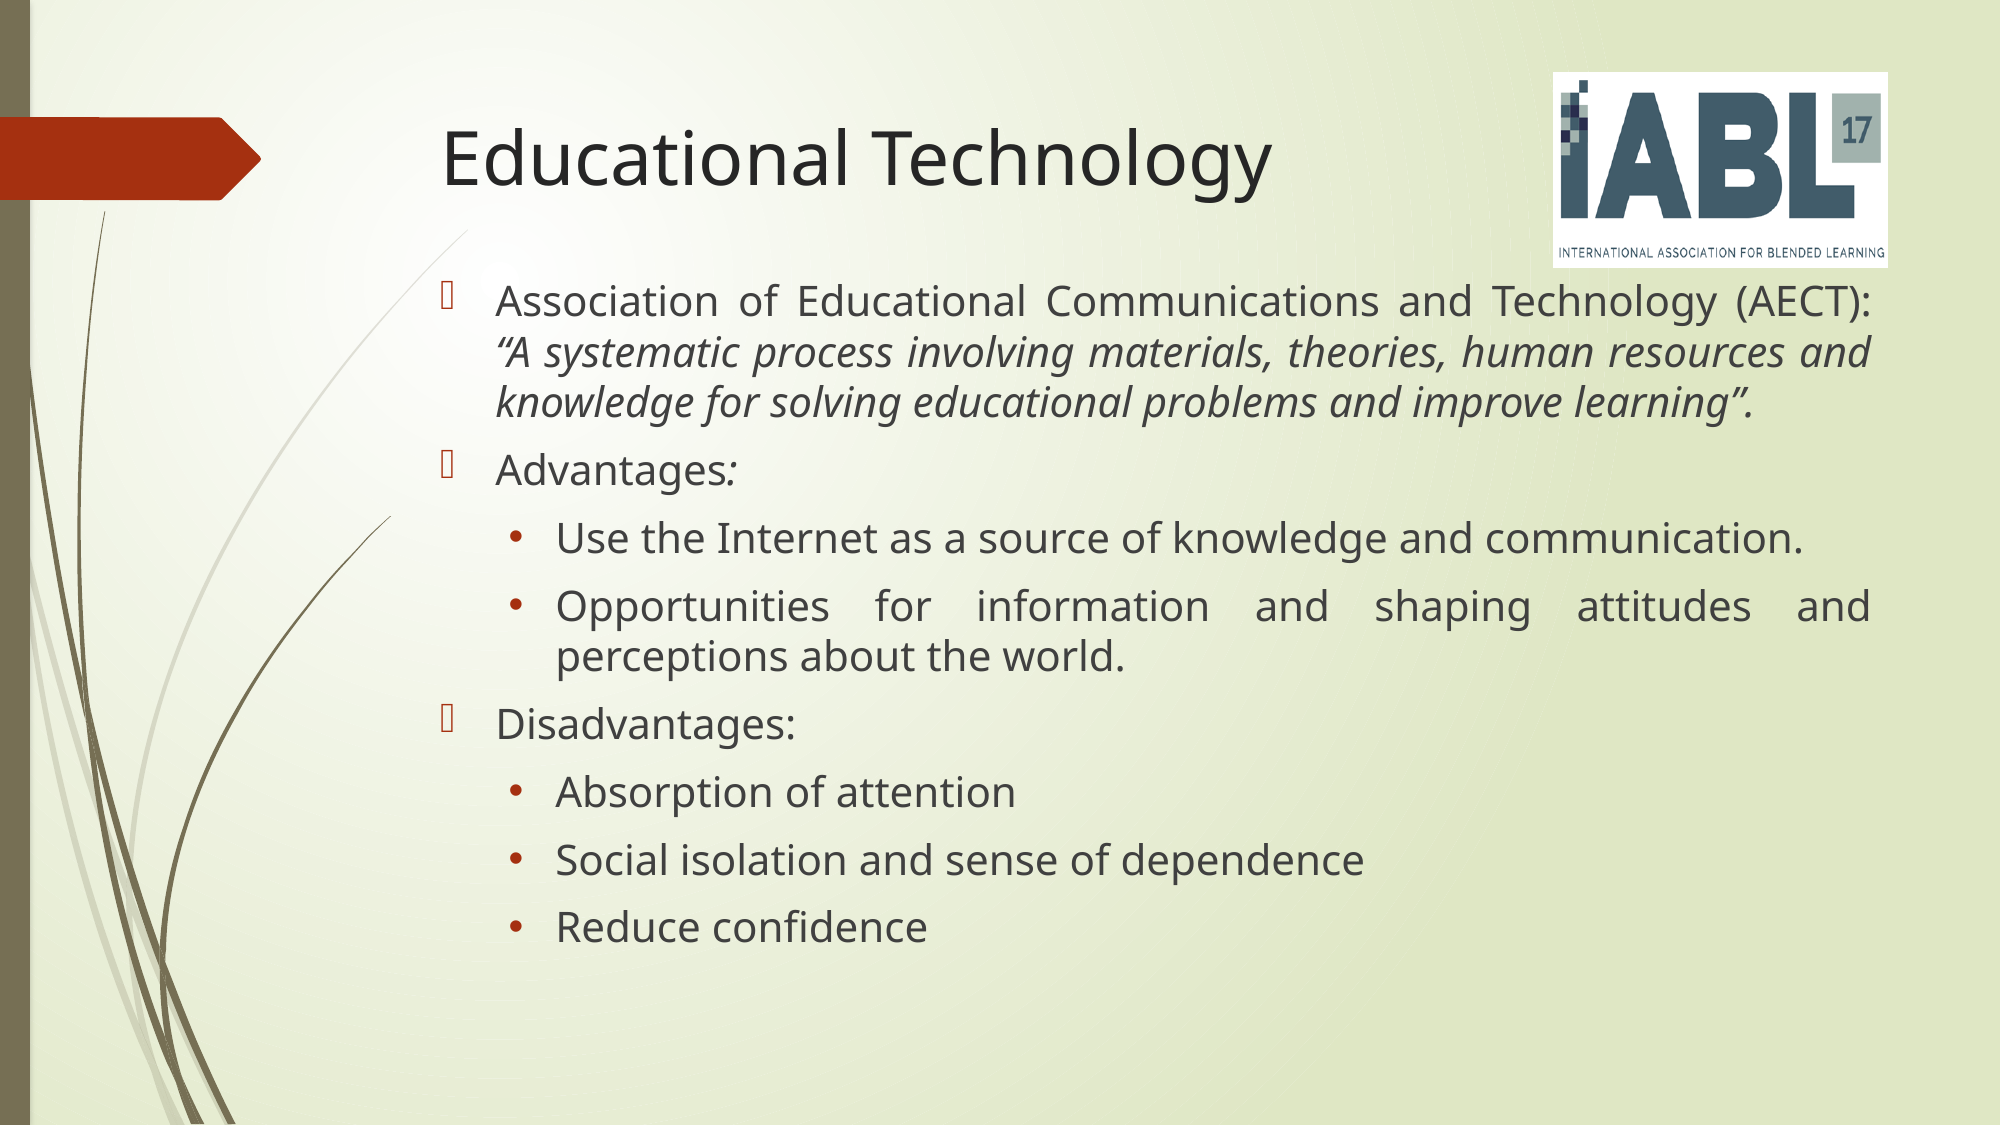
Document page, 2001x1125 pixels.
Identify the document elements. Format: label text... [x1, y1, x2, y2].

title Educational Technology [425, 102, 1548, 267]
list Association of Educational Communications and Technology (AECT): “A systematic process involving materials, theories, human resources and knowledge for solving educational problems and improve learning”. Advantages: Use the Internet as a source of knowledge and communication. Opportunities for information and shaping attitudes and perceptions about the world. Disadvantages: Absorption of attention Social isolation and sense of dependence Reduce confidence [424, 267, 1887, 970]
picture [1553, 72, 1888, 268]
